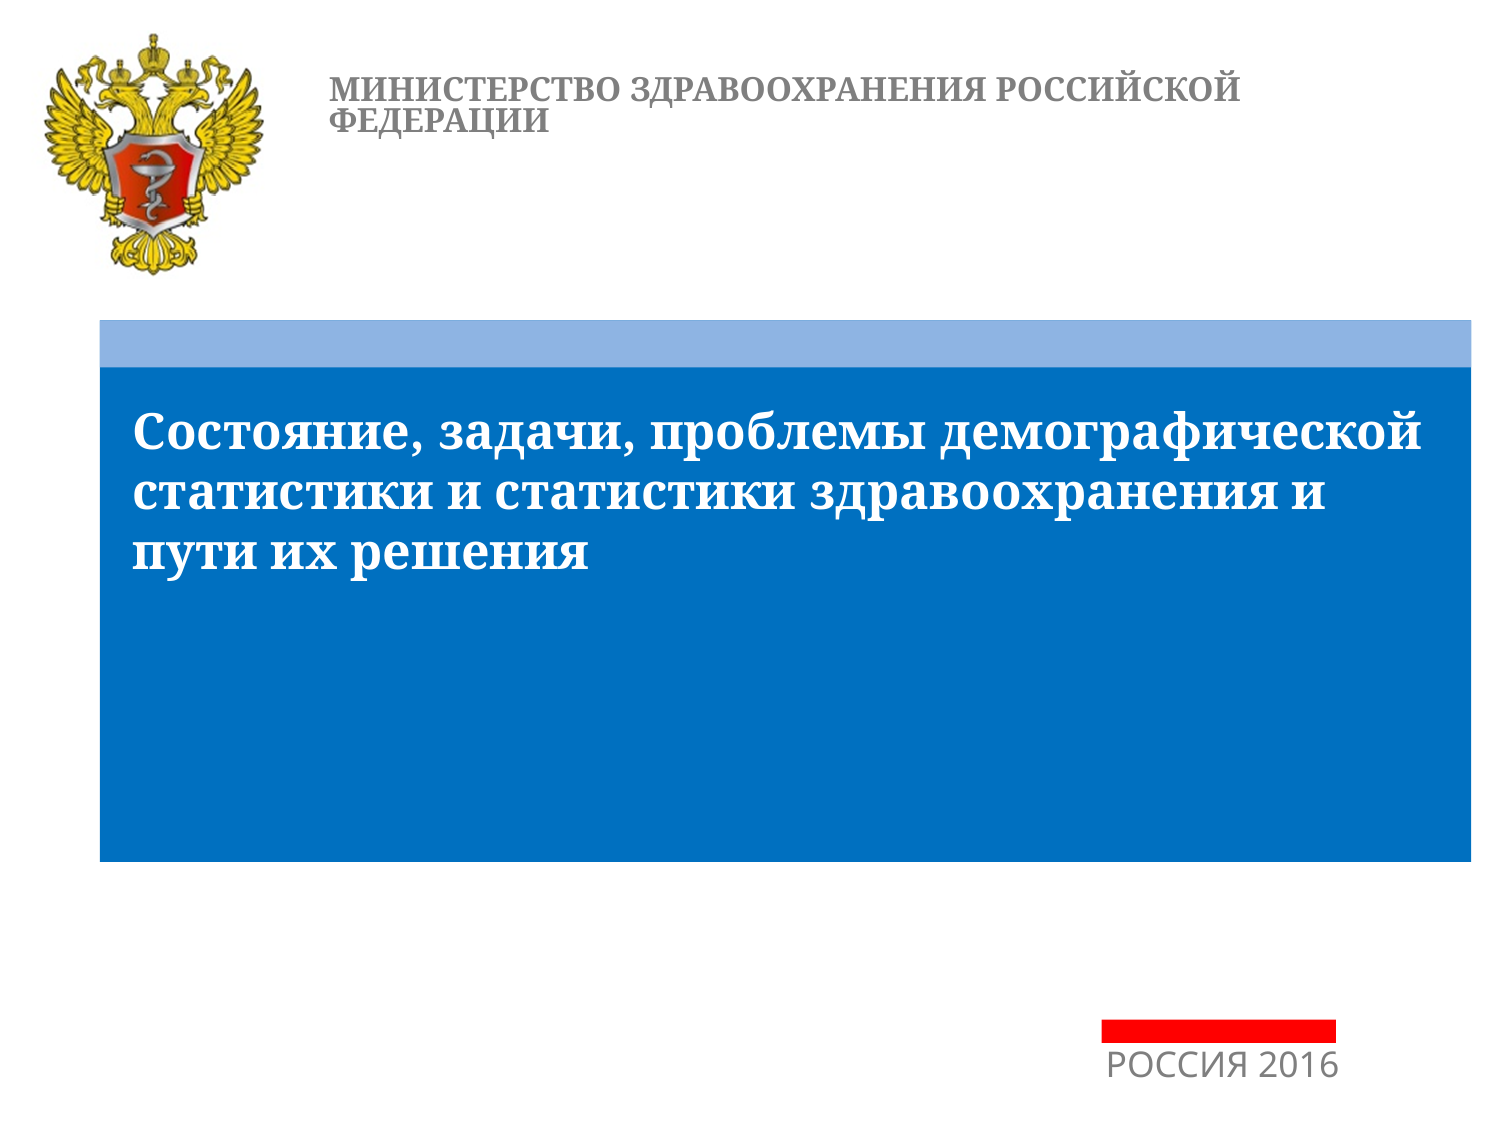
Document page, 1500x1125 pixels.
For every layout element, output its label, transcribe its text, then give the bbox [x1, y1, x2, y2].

text_box [99, 368, 1472, 862]
text_box Состояние, задачи, проблемы демографической статистики и статистики здравоохранения и пути их решения [117, 391, 1453, 657]
subtitle РОССИЯ 2016 [1089, 1042, 1372, 1114]
text_box [99, 320, 1472, 368]
picture [29, 30, 266, 280]
text_box [1101, 1019, 1336, 1043]
subtitle МИНИСТЕРСТВО ЗДРАВООХРАНЕНИЯ РОССИЙСКОЙ ФЕДЕРАЦИИ [312, 30, 1282, 185]
